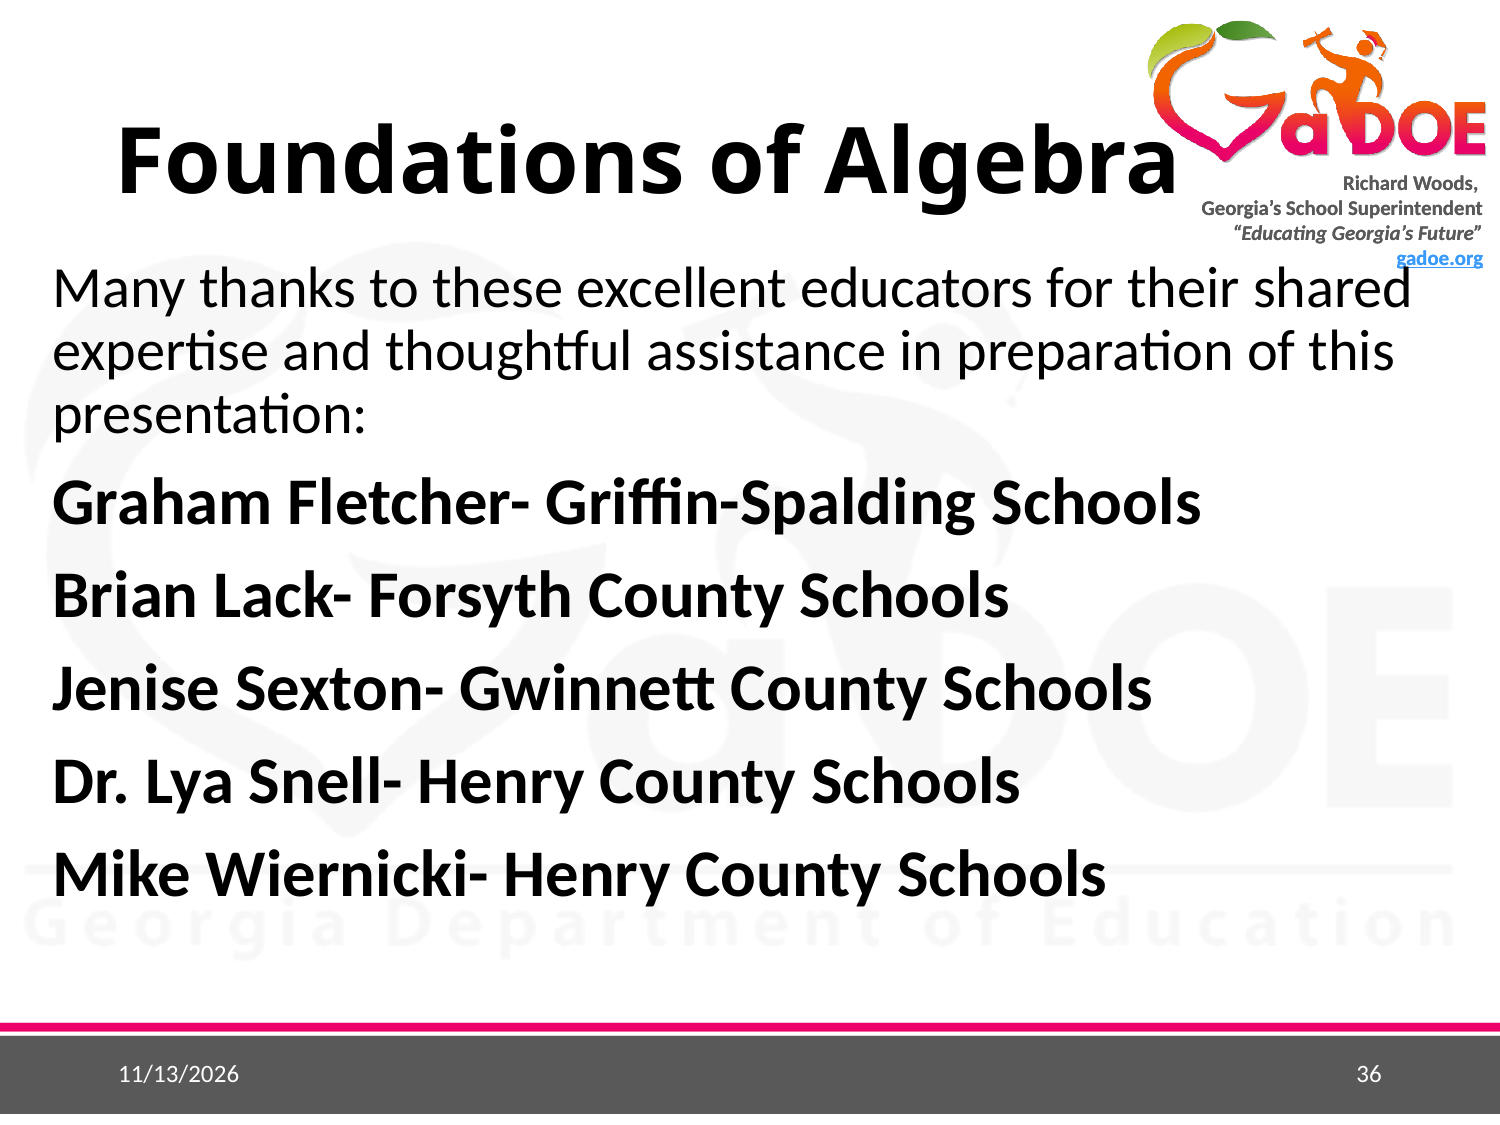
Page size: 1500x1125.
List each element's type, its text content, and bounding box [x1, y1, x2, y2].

picture [1263, 235, 1473, 249]
picture [19, 235, 1473, 980]
picture [1135, 8, 1499, 164]
title Foundations of Algebra [99, 54, 1263, 249]
slide_number 36 [1059, 1042, 1397, 1103]
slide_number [103, 1042, 441, 1103]
list Many thanks to these excellent educators for their shared expertise and thoughtful assistance in preparation of this presentation: Graham Fletcher- Griffin-Spalding Schools Brian Lack- Forsyth County Schools Jenise Sexton- Gwinnett County Schools Dr. Lya Snell- Henry County Schools Mike Wiernicki- Henry County Schools [37, 249, 1475, 964]
